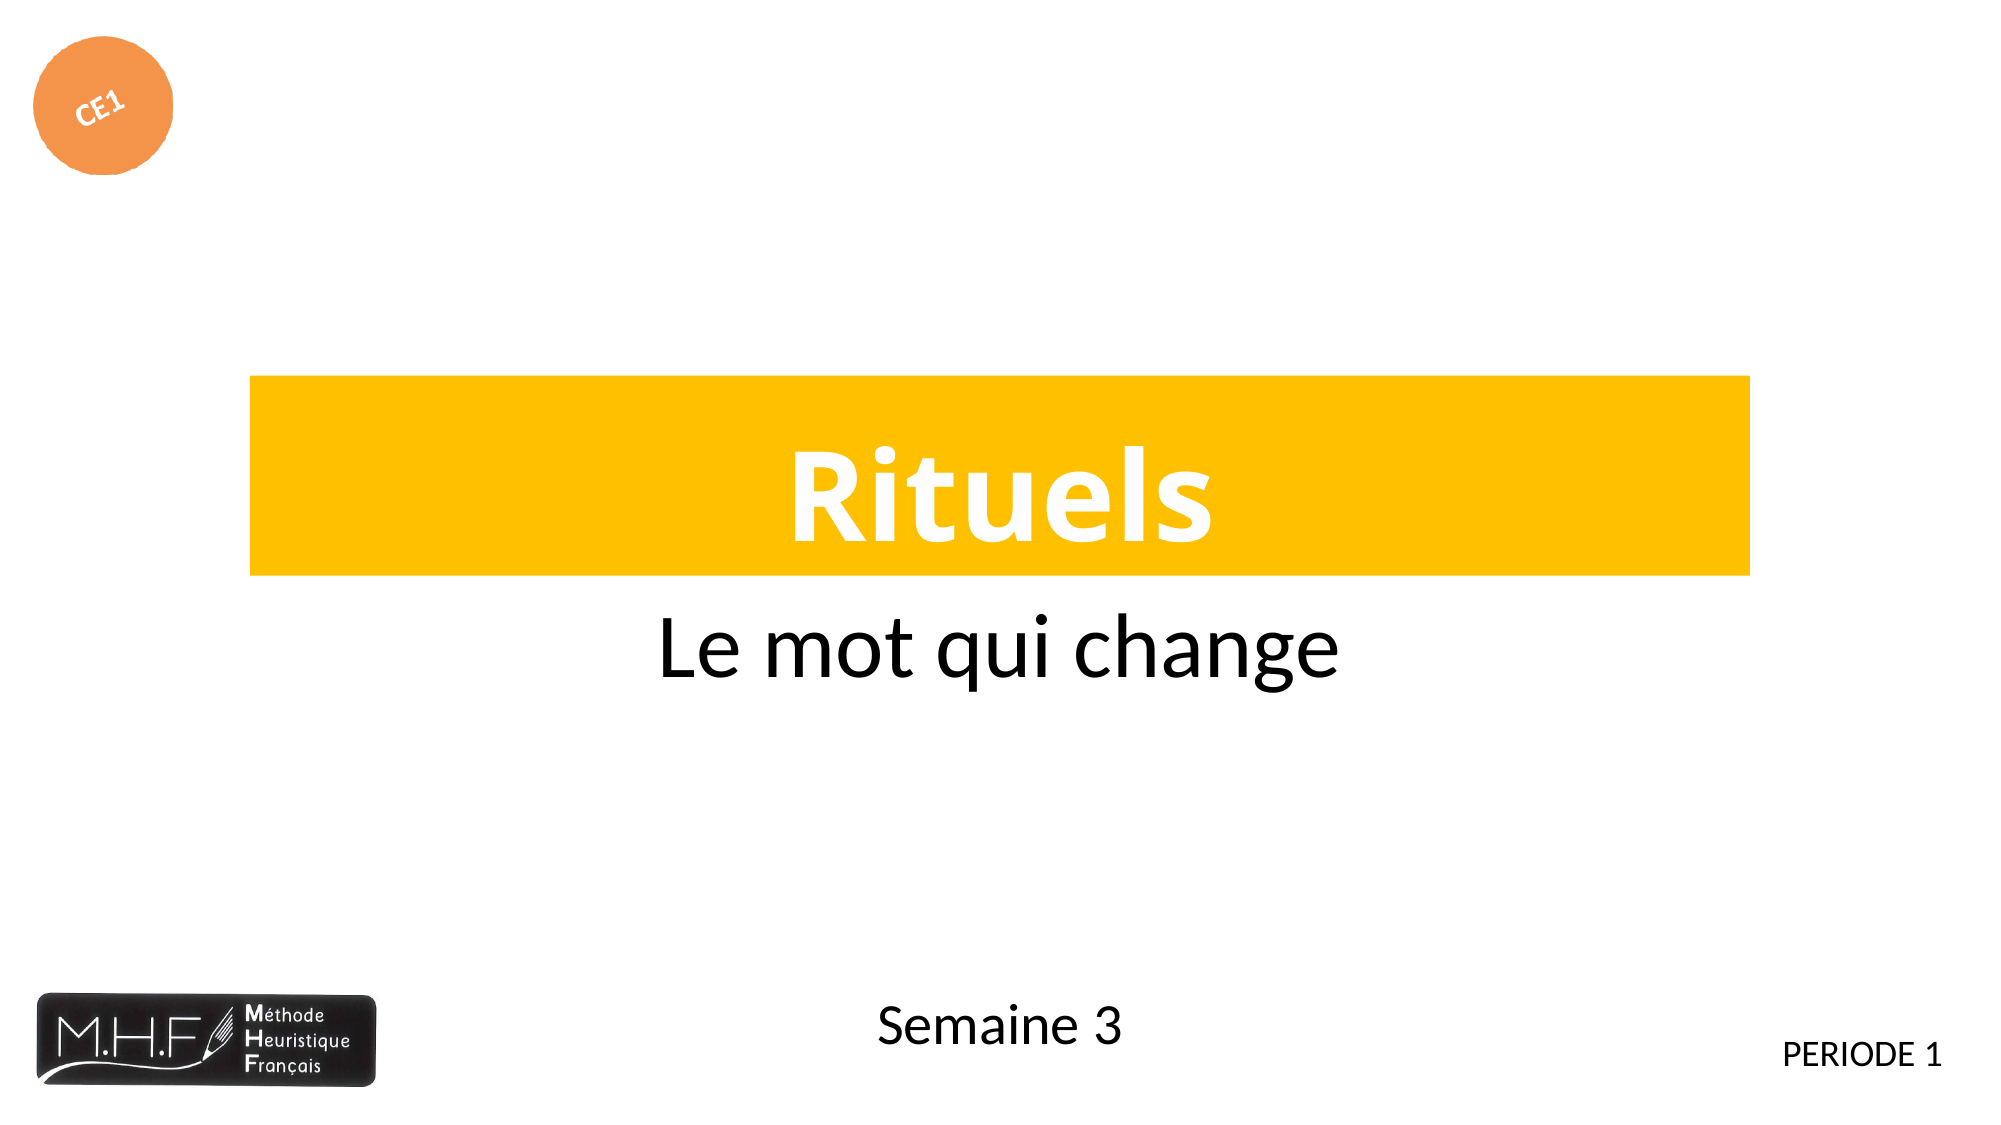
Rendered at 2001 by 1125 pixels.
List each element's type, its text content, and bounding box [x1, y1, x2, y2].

picture [33, 990, 379, 1089]
subtitle Le mot qui change [249, 590, 1750, 863]
text_box Semaine 3 [249, 987, 1750, 1118]
text_box PERIODE 1 [1750, 1021, 1967, 1082]
picture [33, 36, 173, 175]
title Rituels [249, 375, 1750, 576]
